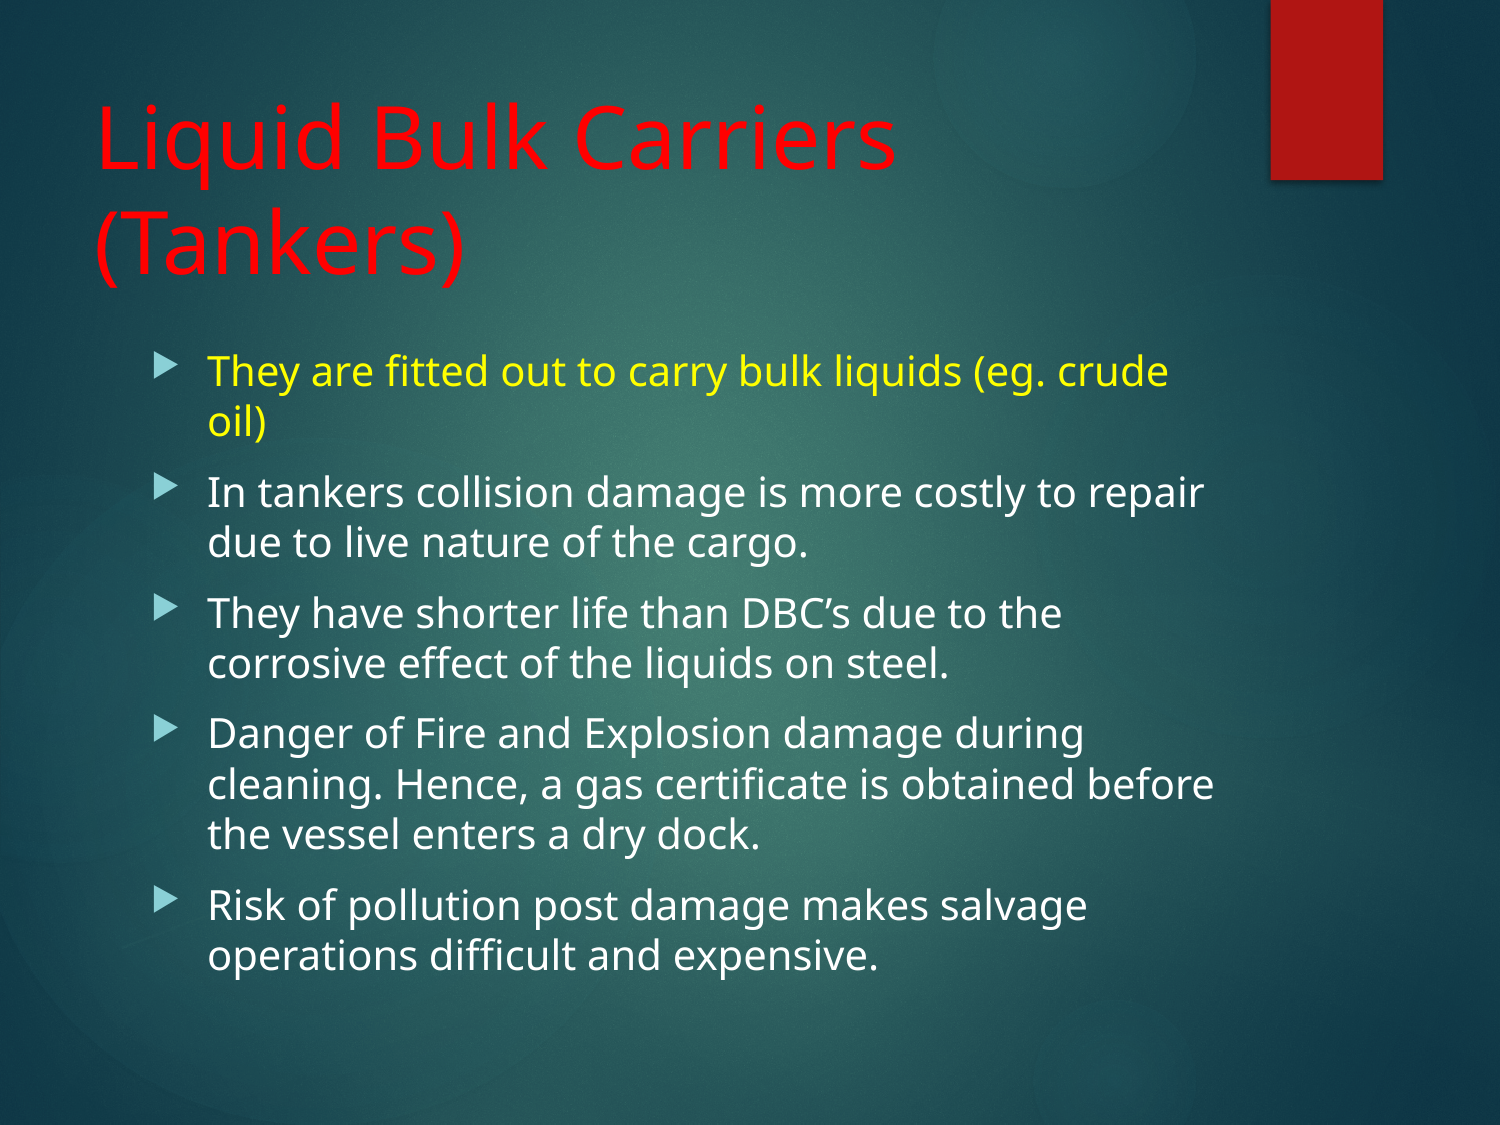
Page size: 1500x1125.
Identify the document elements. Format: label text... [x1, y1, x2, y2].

list They are fitted out to carry bulk liquids (eg. crude oil) In tankers collision damage is more costly to repair due to live nature of the cargo. They have shorter life than DBC’s due to the corrosive effect of the liquids on steel. Danger of Fire and Explosion damage during cleaning. Hence, a gas certificate is obtained before the vessel enters a dry dock. Risk of pollution post damage makes salvage operations difficult and expensive. [135, 336, 1237, 1025]
title Liquid Bulk Carriers (Tankers) [79, 74, 1237, 304]
